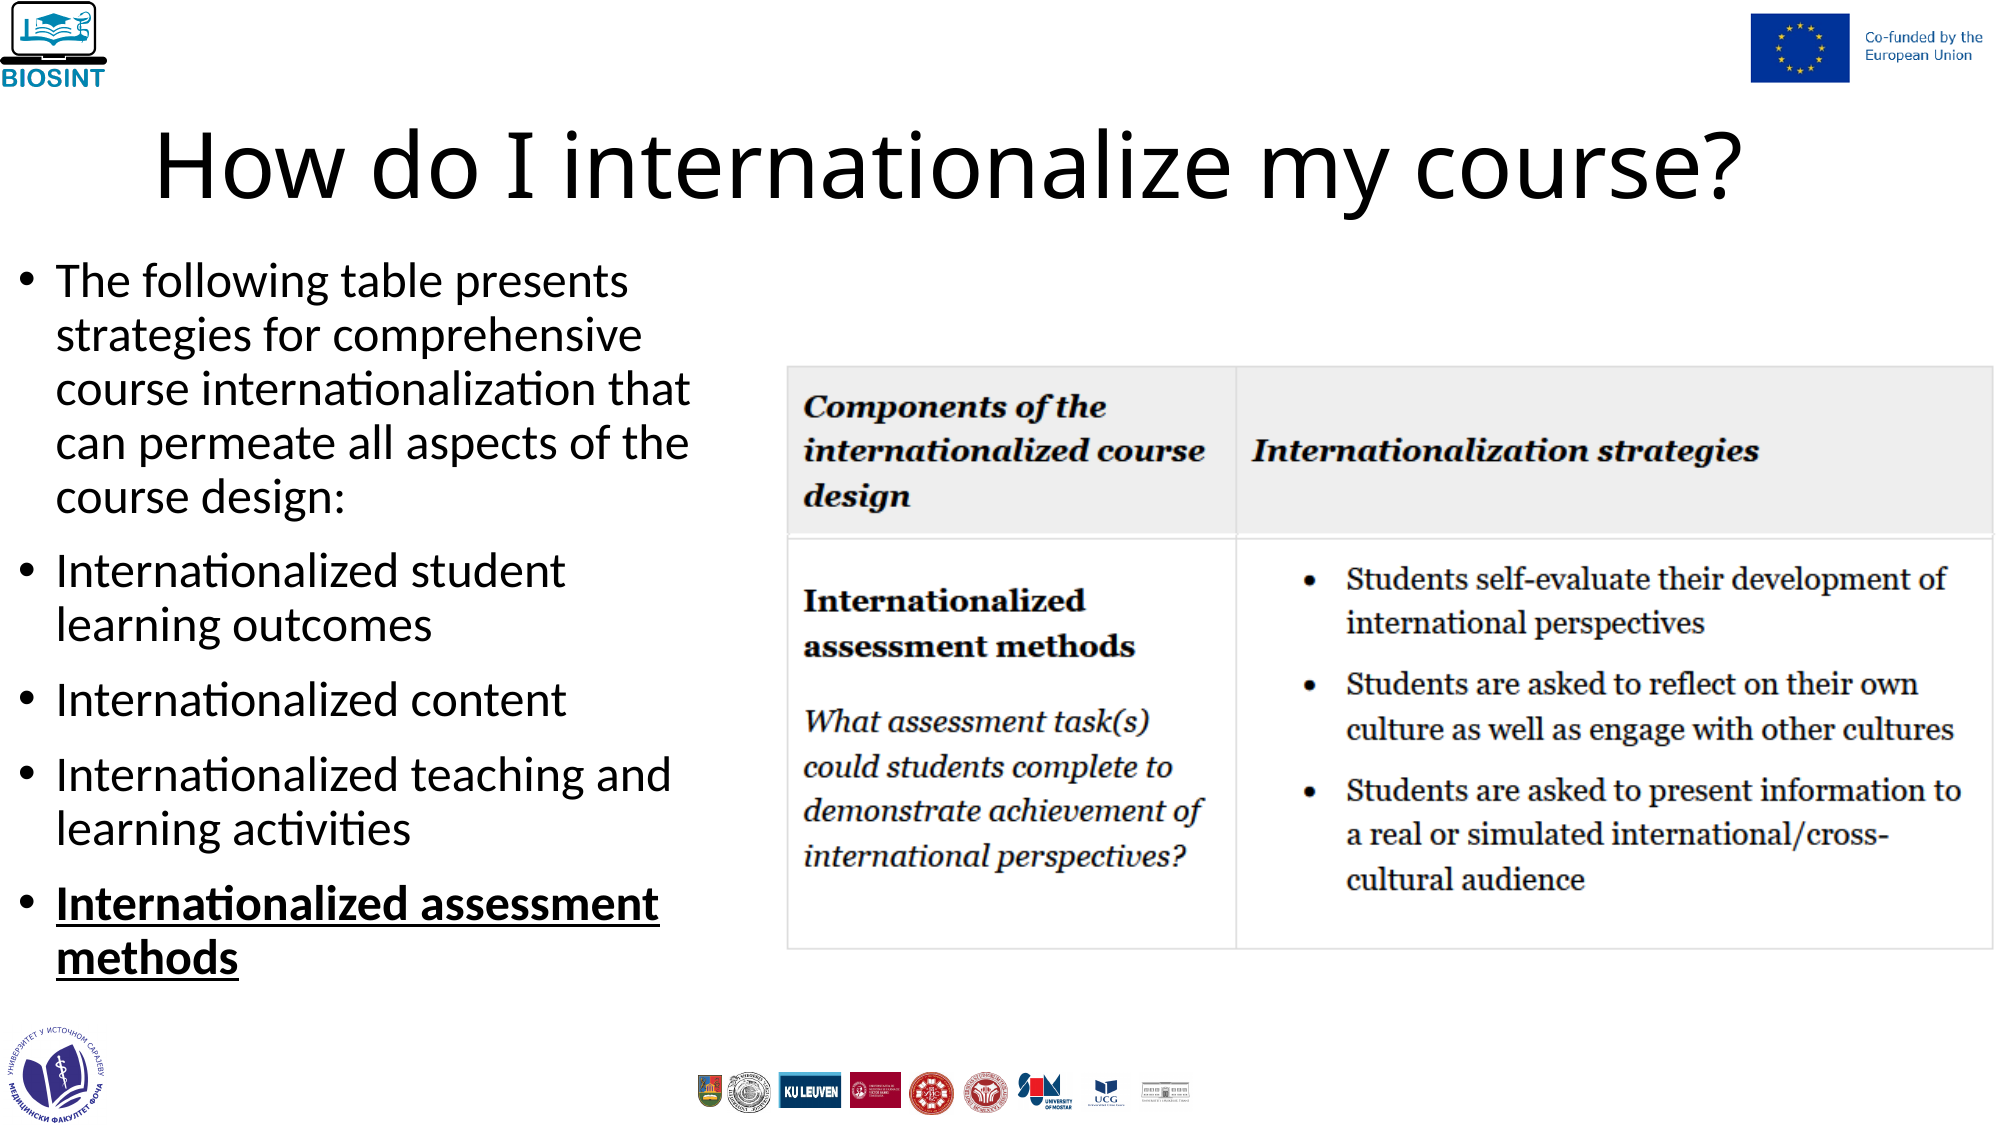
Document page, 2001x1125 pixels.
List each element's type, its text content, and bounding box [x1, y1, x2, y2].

picture [0, 1, 107, 87]
title How do I internationalize my course? [137, 59, 1863, 278]
text_box The following table presents strategies for comprehensive course internationalization that can permeate all aspects of the course design: Internationalized student learning outcomes Internationalized content Internationalized teaching and learning activities Internationalized assessment methods [3, 246, 748, 1125]
picture [32, 72, 40, 83]
picture [1746, 1, 2000, 90]
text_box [698, 1072, 1196, 1125]
picture [784, 363, 2000, 953]
picture [3, 1024, 107, 1125]
picture [77, 79, 83, 87]
